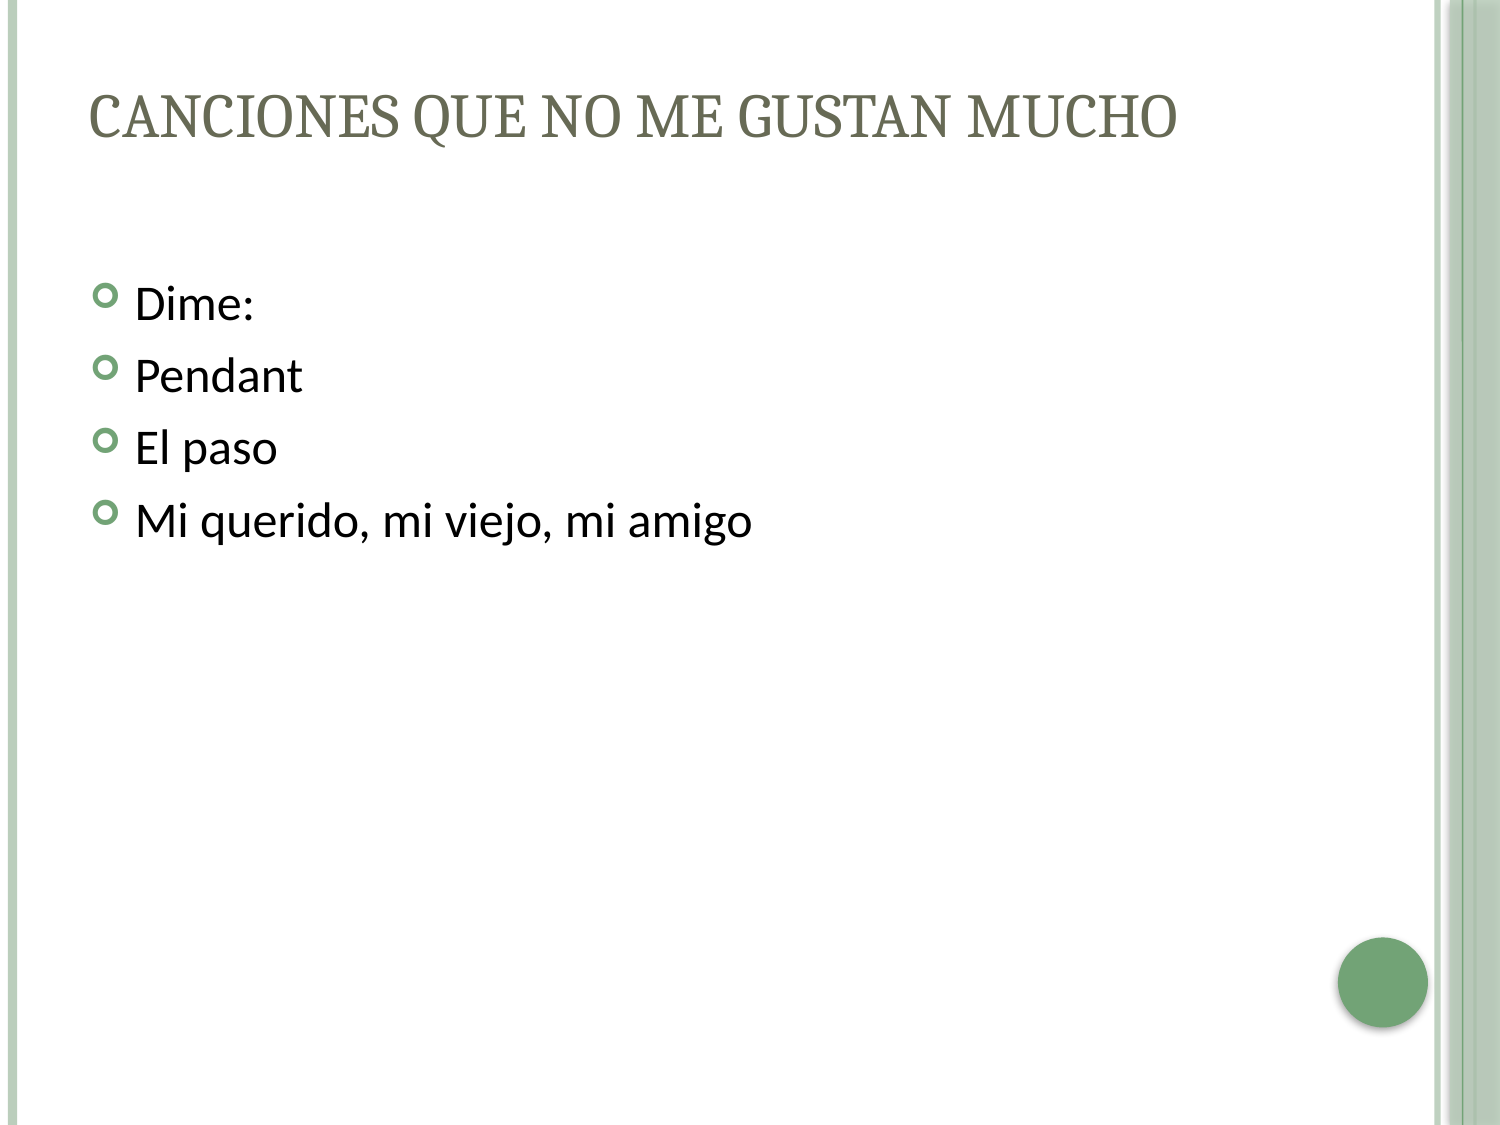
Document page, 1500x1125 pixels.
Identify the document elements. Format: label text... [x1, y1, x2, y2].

title Canciones que no me gustan mucho [75, 45, 1300, 233]
list Dime: Pendant El paso Mi querido, mi viejo, mi amigo [75, 262, 1300, 1062]
